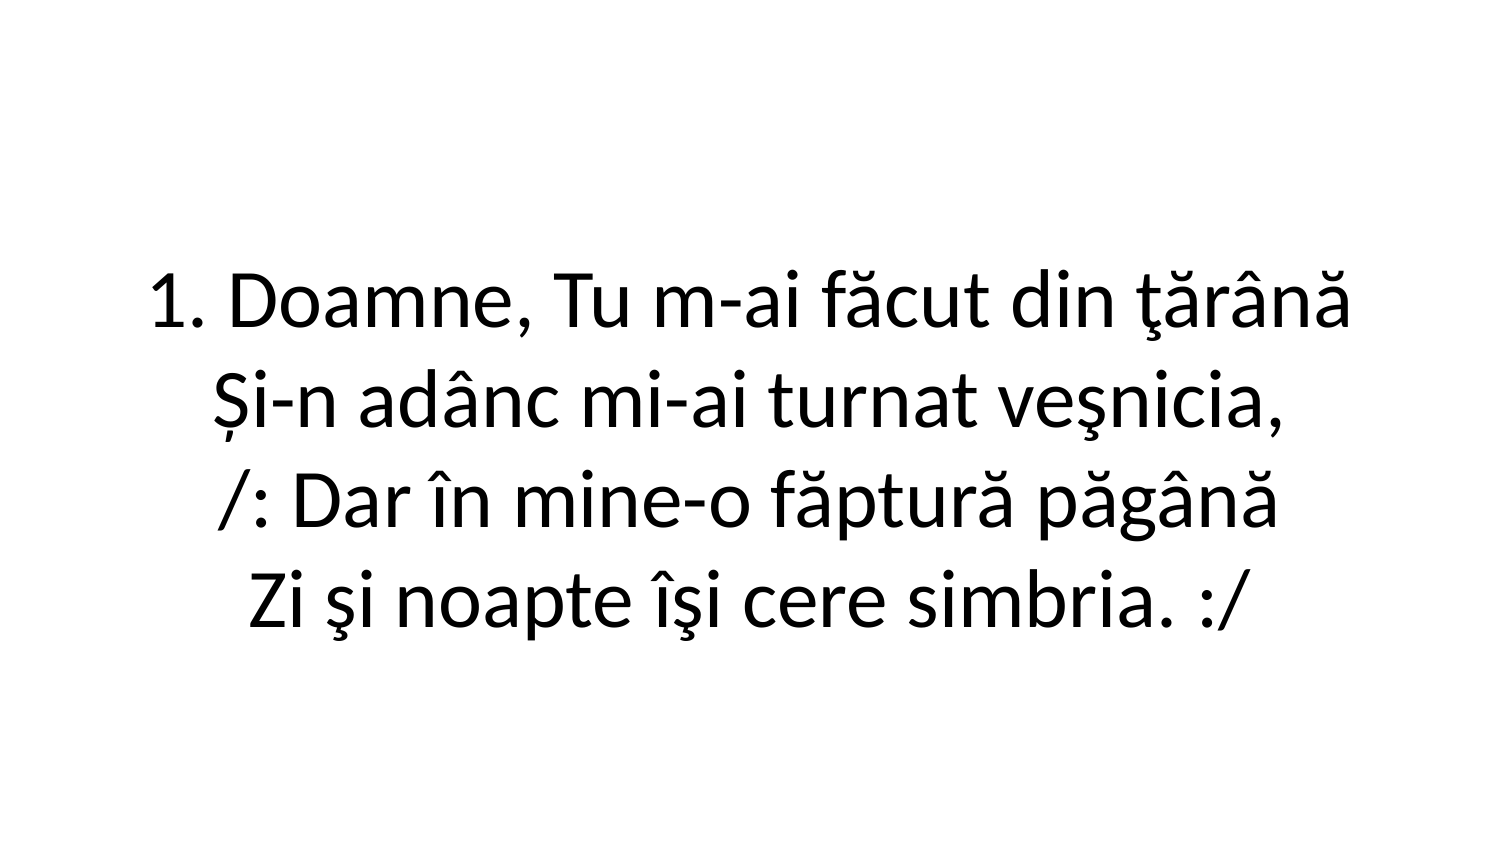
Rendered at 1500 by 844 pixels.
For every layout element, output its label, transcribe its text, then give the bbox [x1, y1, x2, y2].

text_box 1. Doamne, Tu m-ai făcut din ţărână Și-n adânc mi-ai turnat veşnicia, /: Dar în mine-o făptură păgână Zi şi noapte îşi cere simbria. :/ [130, 192, 1370, 652]
